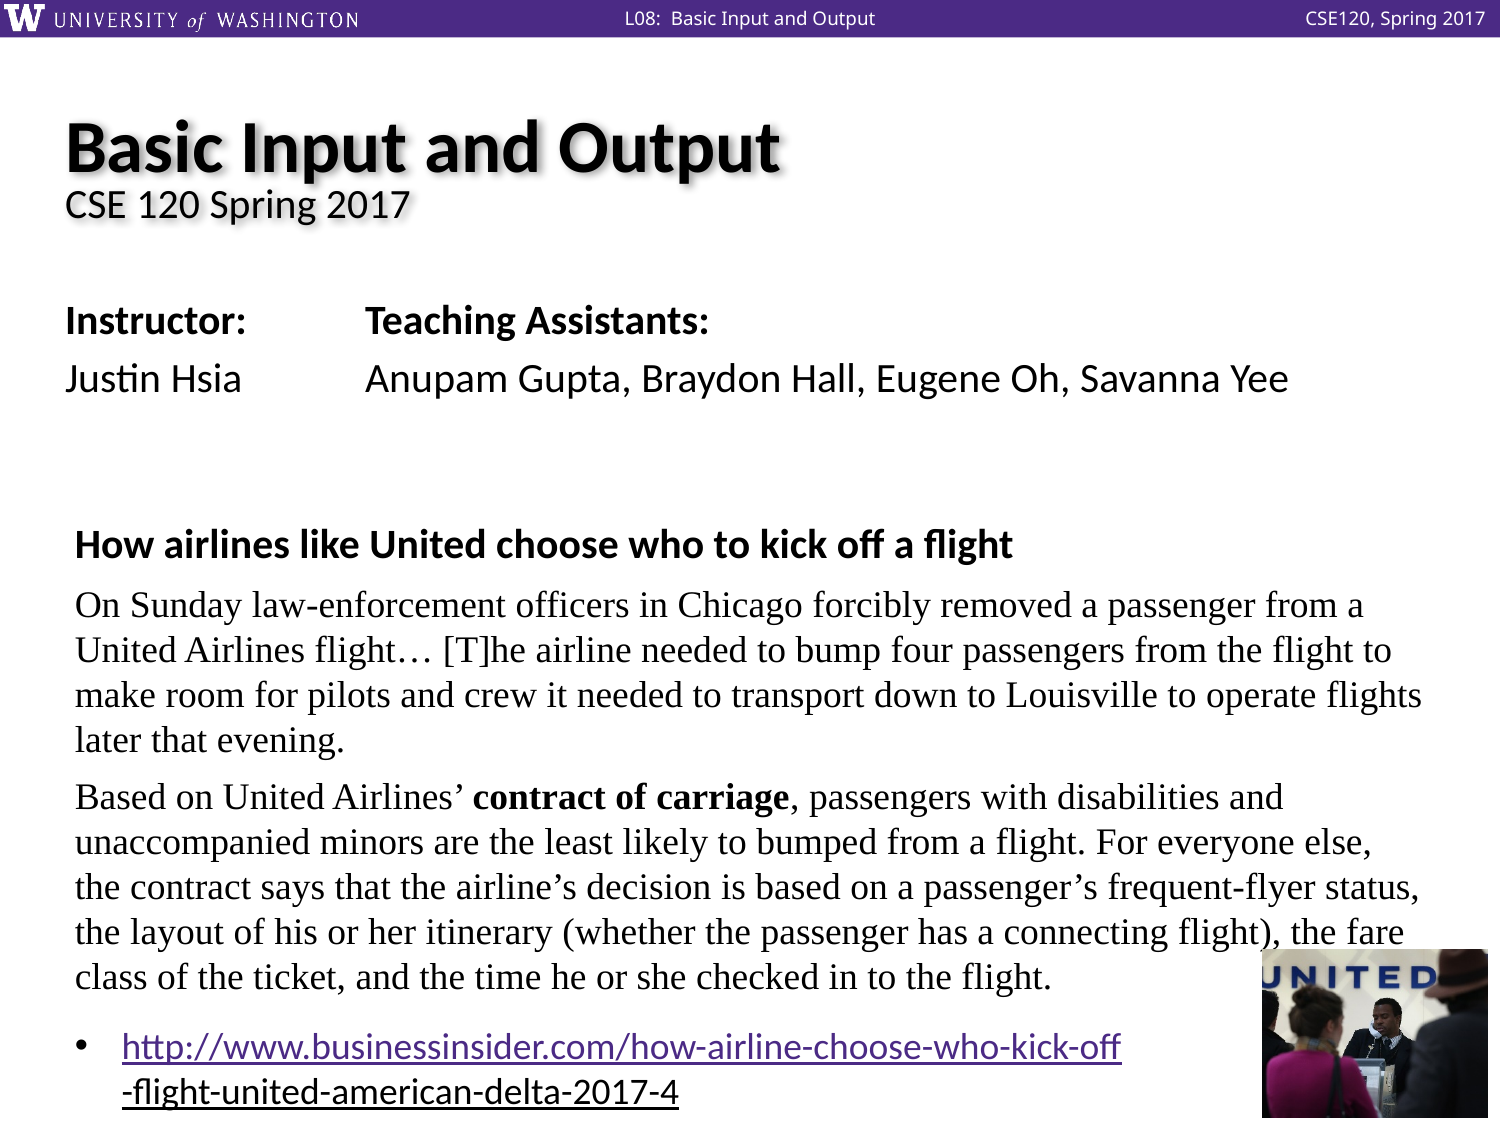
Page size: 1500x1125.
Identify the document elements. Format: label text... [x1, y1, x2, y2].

subtitle Instructor: Teaching Assistants: Justin Hsia Anupam Gupta, Braydon Hall, Eugene Oh, Savanna Yee [49, 284, 1423, 436]
picture [4, 4, 358, 32]
picture [1262, 948, 1488, 1119]
title Basic Input and Output CSE 120 Spring 2017 [49, 49, 1326, 284]
text_box How airlines like United choose who to kick off a flight On Sunday law-enforcement officers in Chicago forcibly removed a passenger from a United Airlines flight… [T]he airline needed to bump four passengers from the flight to make room for pilots and crew it needed to transport down to Louisville to operate flights later that evening. Based on United Airlines’ contract of carriage, passengers with disabilities and unaccompanied minors are the least likely to bumped from a flight. For everyone else, the contract says that the airline’s decision is based on a passenger’s frequent-flyer status, the layout of his or her itinerary (whether the passenger has a connecting flight), the fare class of the ticket, and the time he or she checked in to the flight. http://www.businessinsider.com/how-airline-choose-who-kick-off -flight-united-american-delta-2017-4 [59, 509, 1440, 1120]
